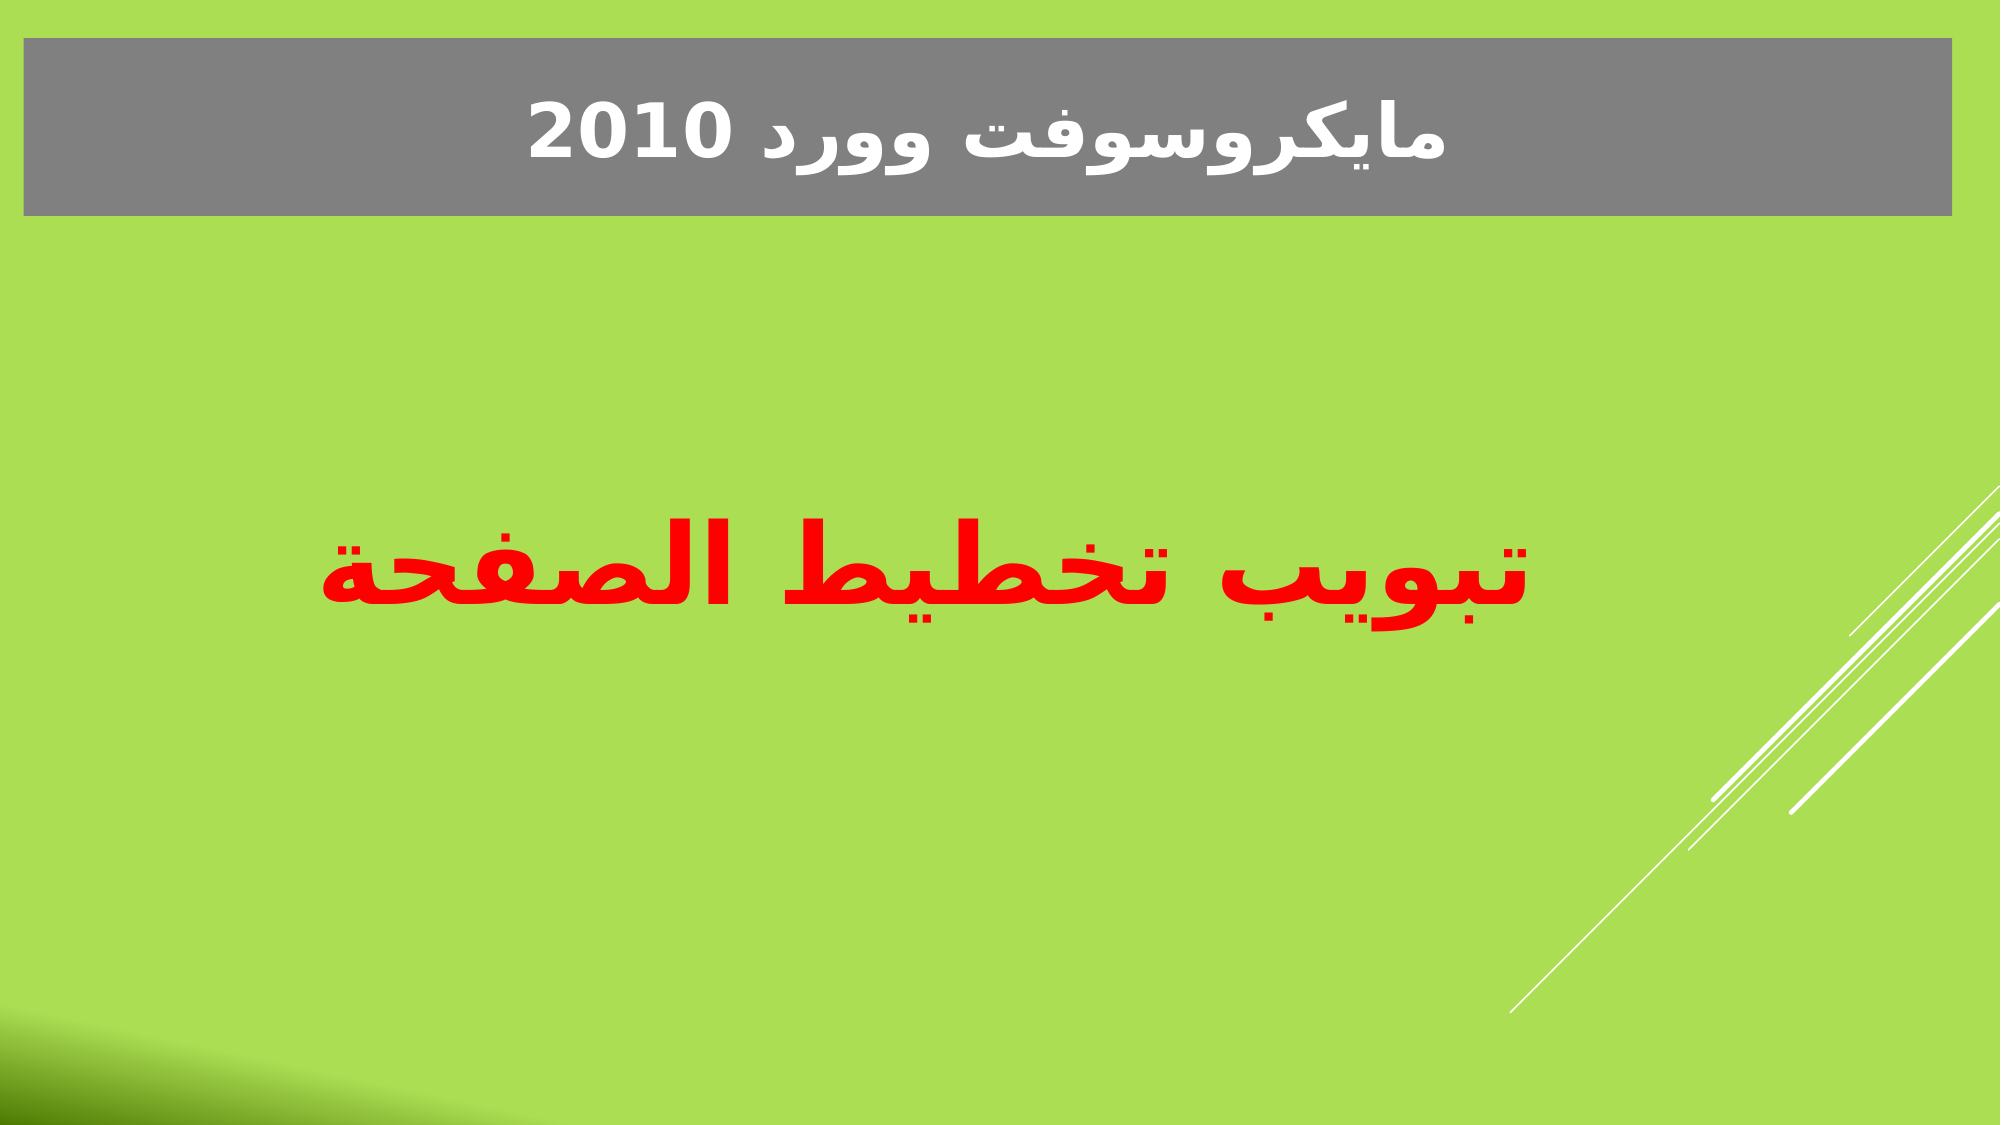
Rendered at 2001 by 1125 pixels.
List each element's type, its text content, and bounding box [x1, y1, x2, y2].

text_box مايكروسوفت وورد 2010 [23, 38, 1953, 216]
list تبويب تخطيط الصفحة [291, 338, 1562, 782]
